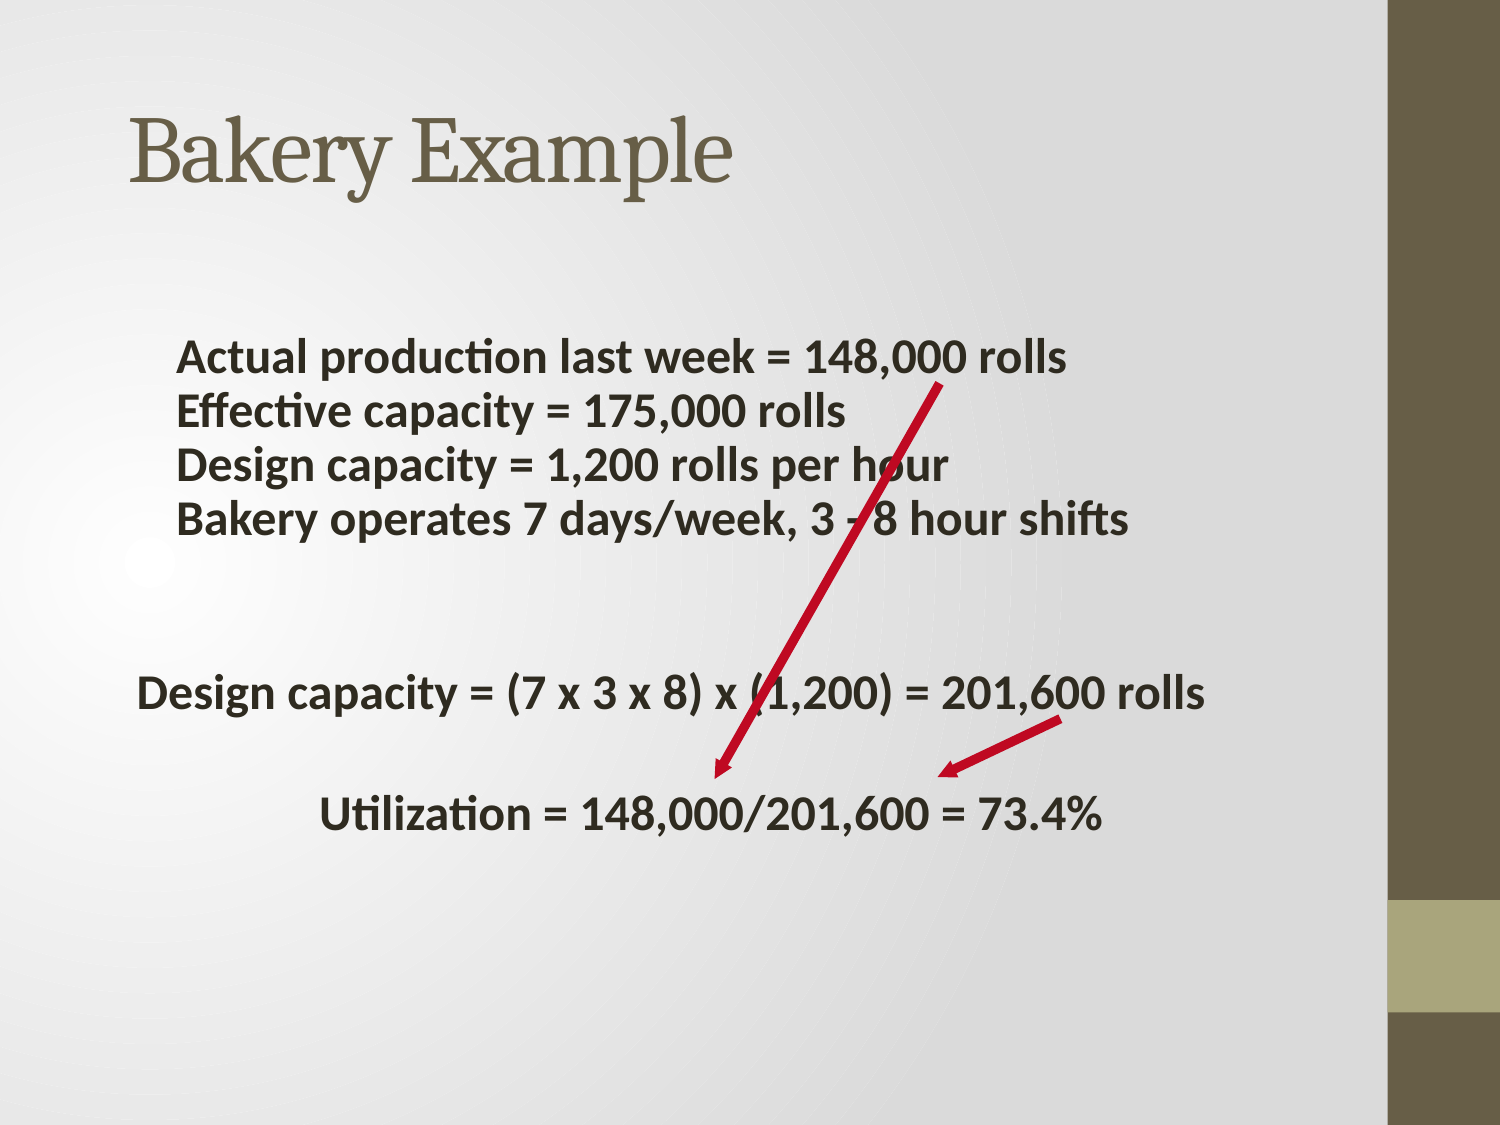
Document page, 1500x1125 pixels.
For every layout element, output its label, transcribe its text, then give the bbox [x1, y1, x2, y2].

text_box Design capacity = (7 x 3 x 8) x (1,200) = 201,600 rolls [1072, 652, 1222, 727]
title Bakery Example [112, 71, 1388, 218]
text_box Design capacity = (7 x 3 x 8) x (1,200) = 201,600 rolls [121, 652, 711, 727]
text_box Actual production last week = 148,000 rolls Effective capacity = 175,000 rolls Design capacity = 1,200 rolls per hour Bakery operates 7 days/week, 3 - 8 hour shifts [161, 323, 1145, 554]
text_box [713, 382, 1061, 780]
text_box Utilization = 148,000/201,600 = 73.4% [304, 773, 1119, 848]
